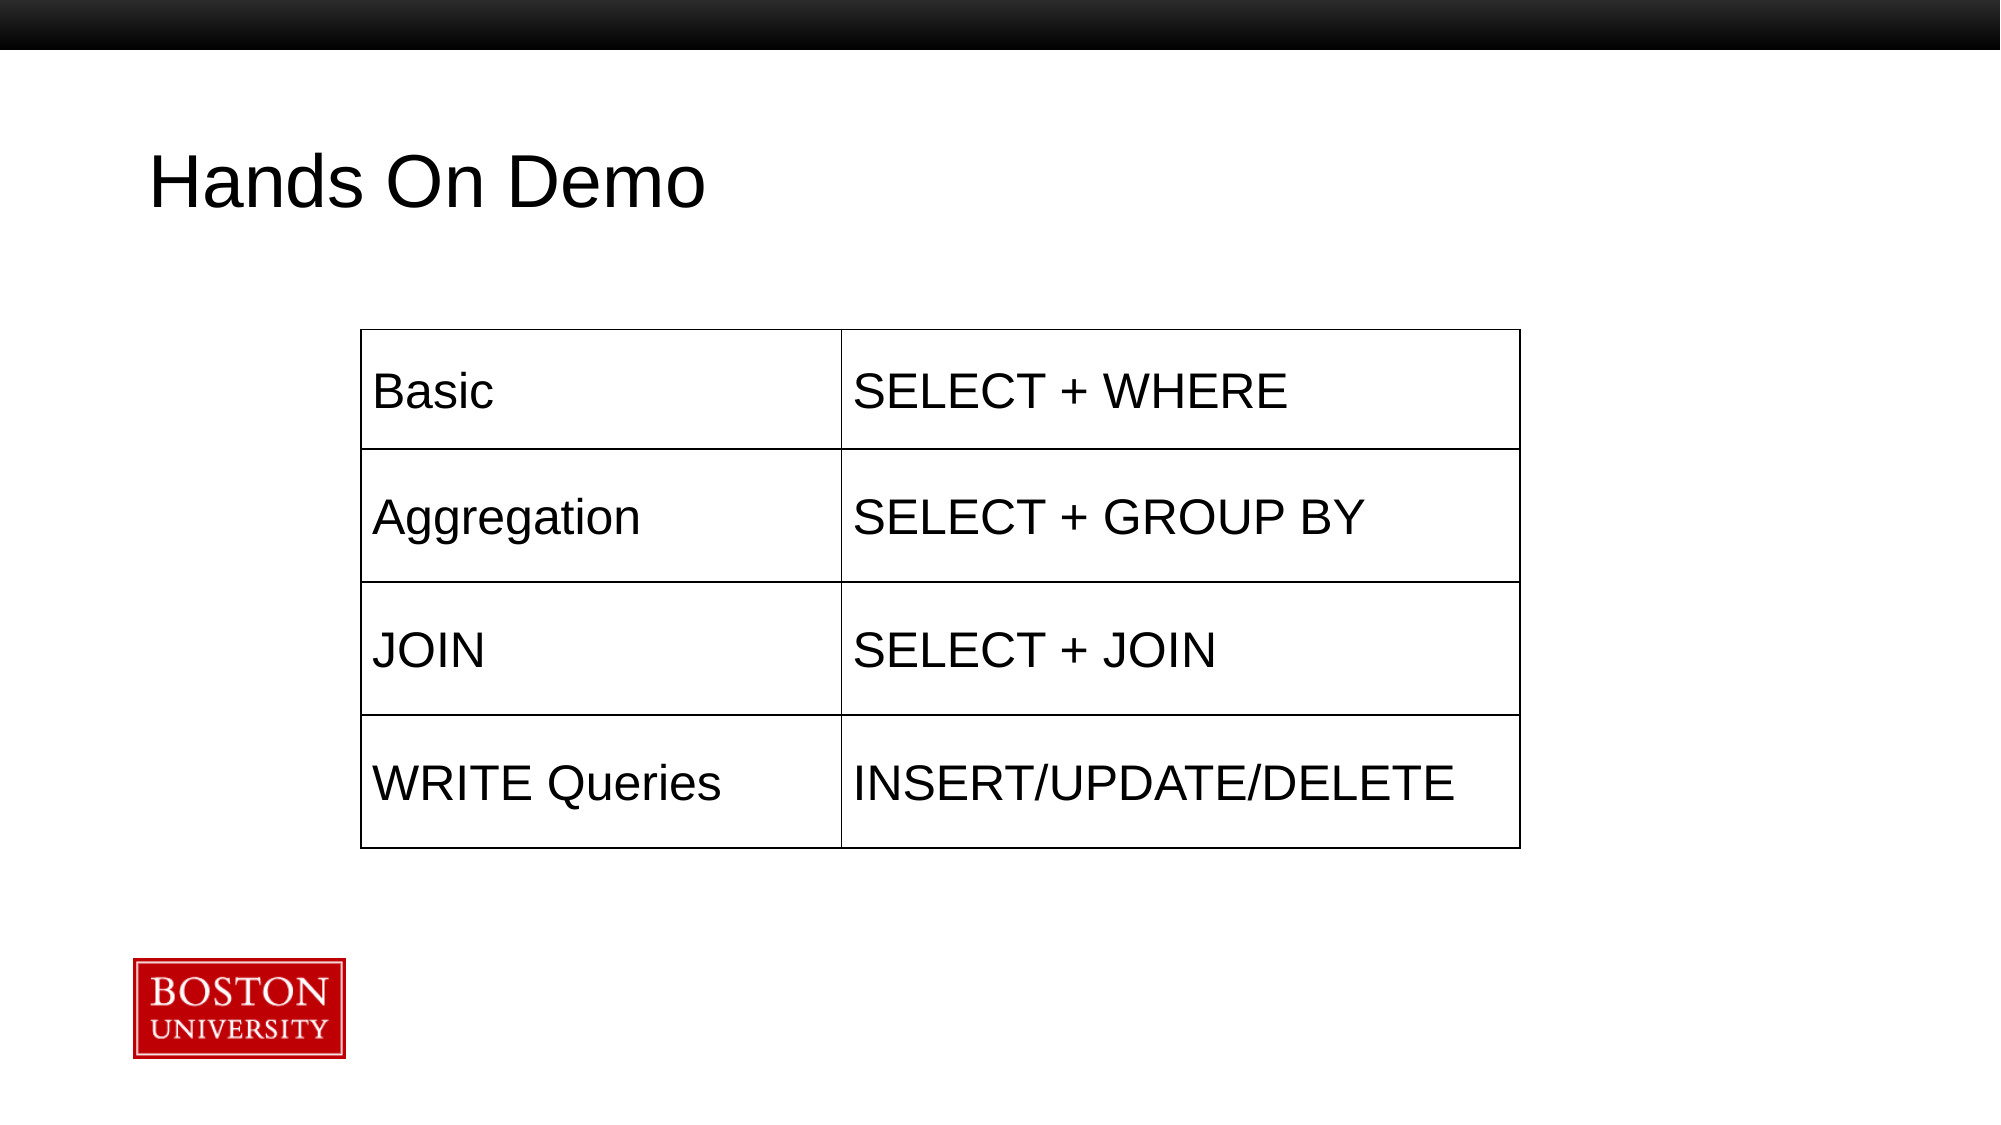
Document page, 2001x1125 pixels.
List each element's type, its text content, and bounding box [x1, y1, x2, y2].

table_cell SELECT + GROUP BY [842, 450, 1519, 581]
table_cell WRITE Queries [362, 716, 841, 847]
table_header Basic [362, 330, 841, 448]
picture [133, 958, 346, 1059]
table_cell JOIN [362, 583, 841, 714]
list [133, 299, 1867, 938]
table_header SELECT + WHERE [842, 330, 1519, 448]
table_cell SELECT + JOIN [842, 583, 1519, 714]
table_cell Aggregation [362, 450, 841, 581]
table_cell INSERT/UPDATE/DELETE [842, 716, 1519, 847]
title Hands On Demo [133, 125, 1867, 238]
